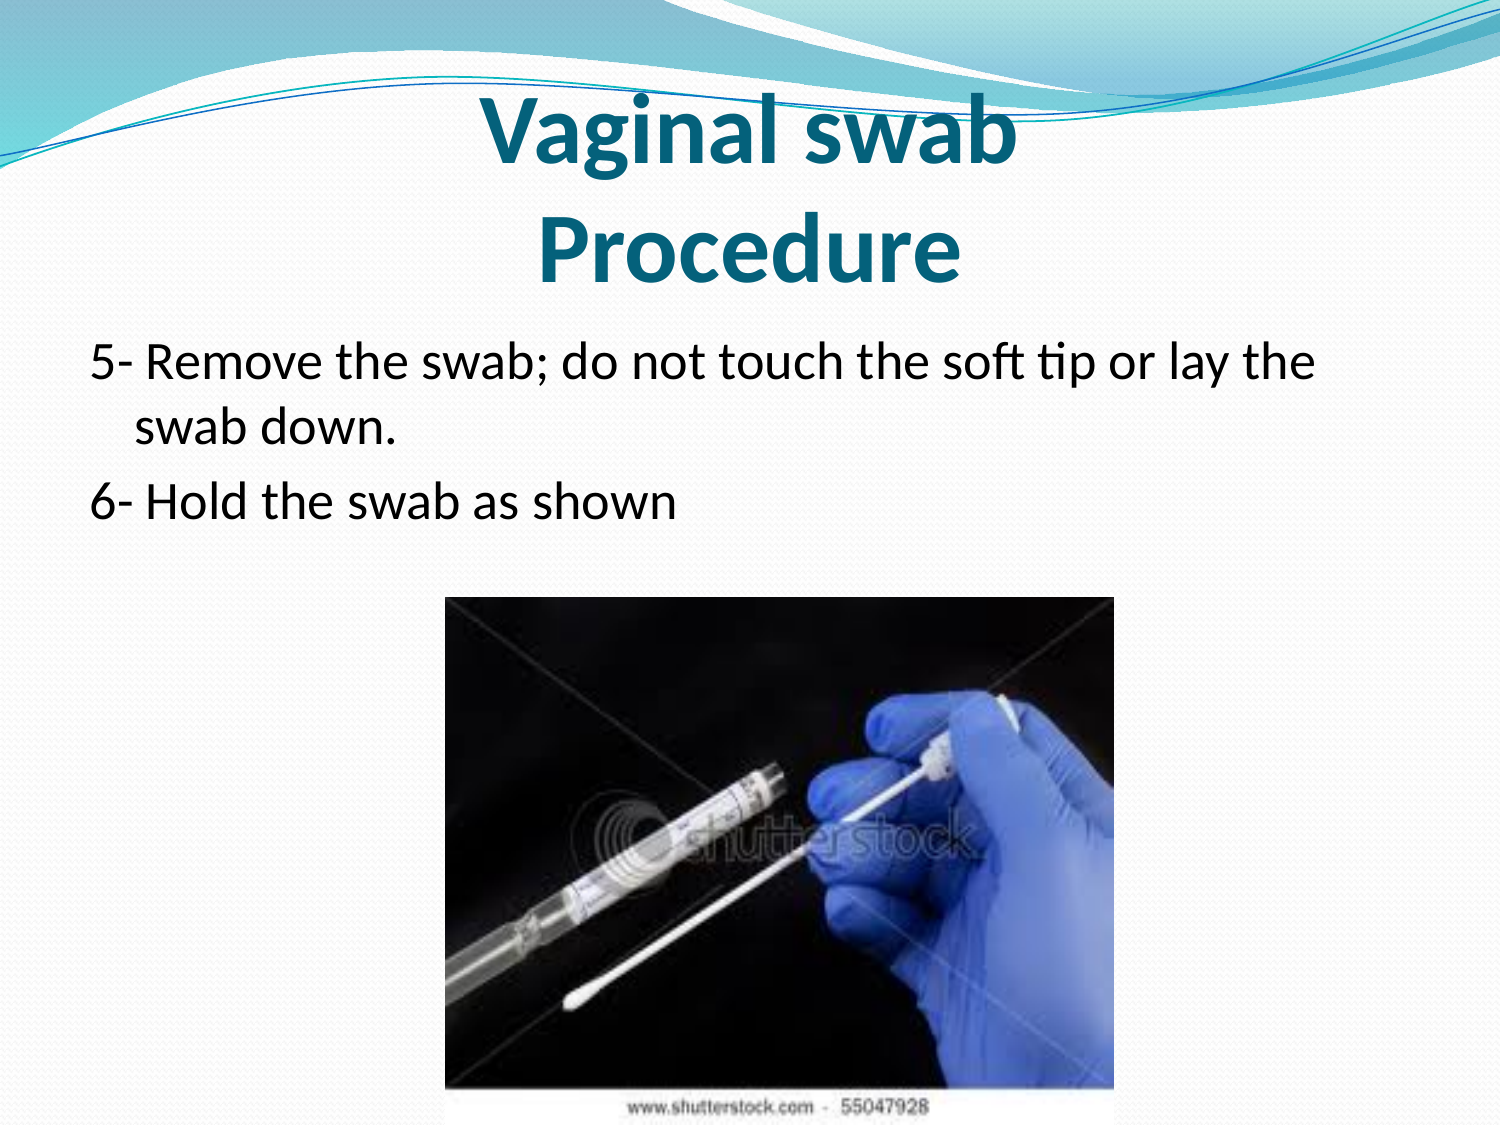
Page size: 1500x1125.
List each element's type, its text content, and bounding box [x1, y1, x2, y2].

picture [445, 597, 1114, 1125]
title Vaginal swab Procedure [75, 115, 1425, 303]
list 5- Remove the swab; do not touch the soft tip or lay the swab down. 6- Hold the swab as shown [75, 317, 1425, 1038]
